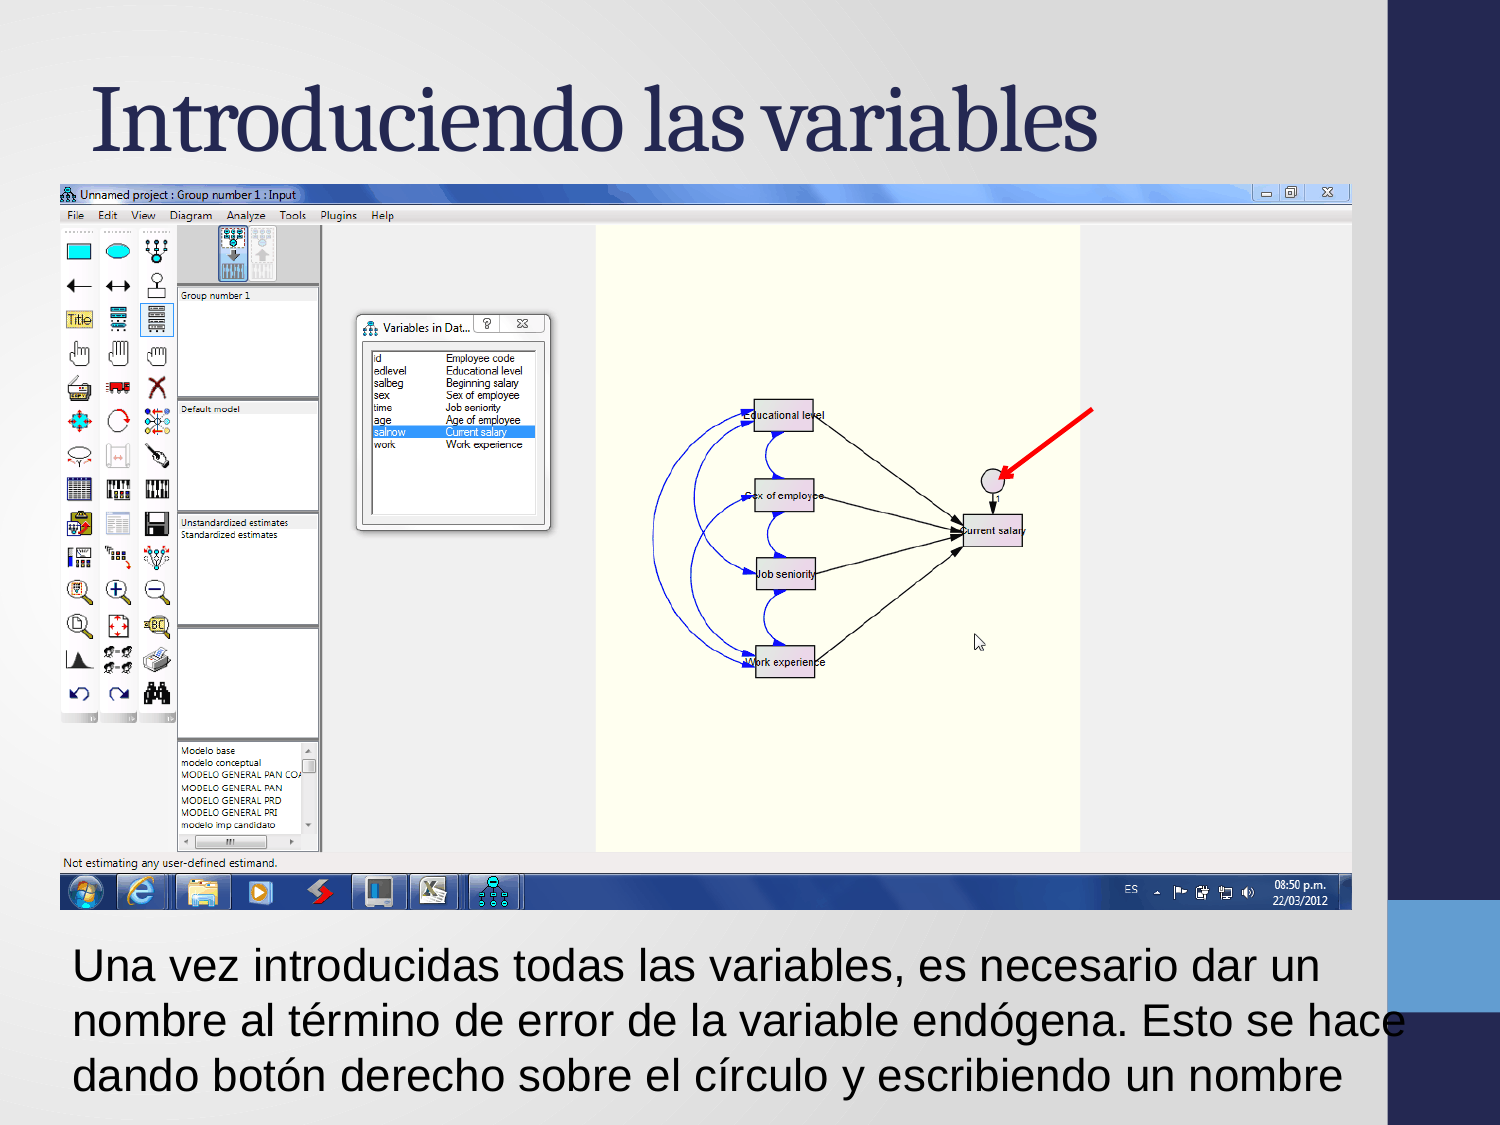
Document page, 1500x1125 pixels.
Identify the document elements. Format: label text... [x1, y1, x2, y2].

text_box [997, 408, 1093, 481]
text_box Una vez introducidas todas las variables, es necesario dar un nombre al término de error de la variable endógena. Esto se hace dando botón derecho sobre el círculo y escribiendo un nombre [57, 928, 1436, 1109]
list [60, 184, 1352, 911]
title Introduciendo las variables [75, 19, 1425, 207]
